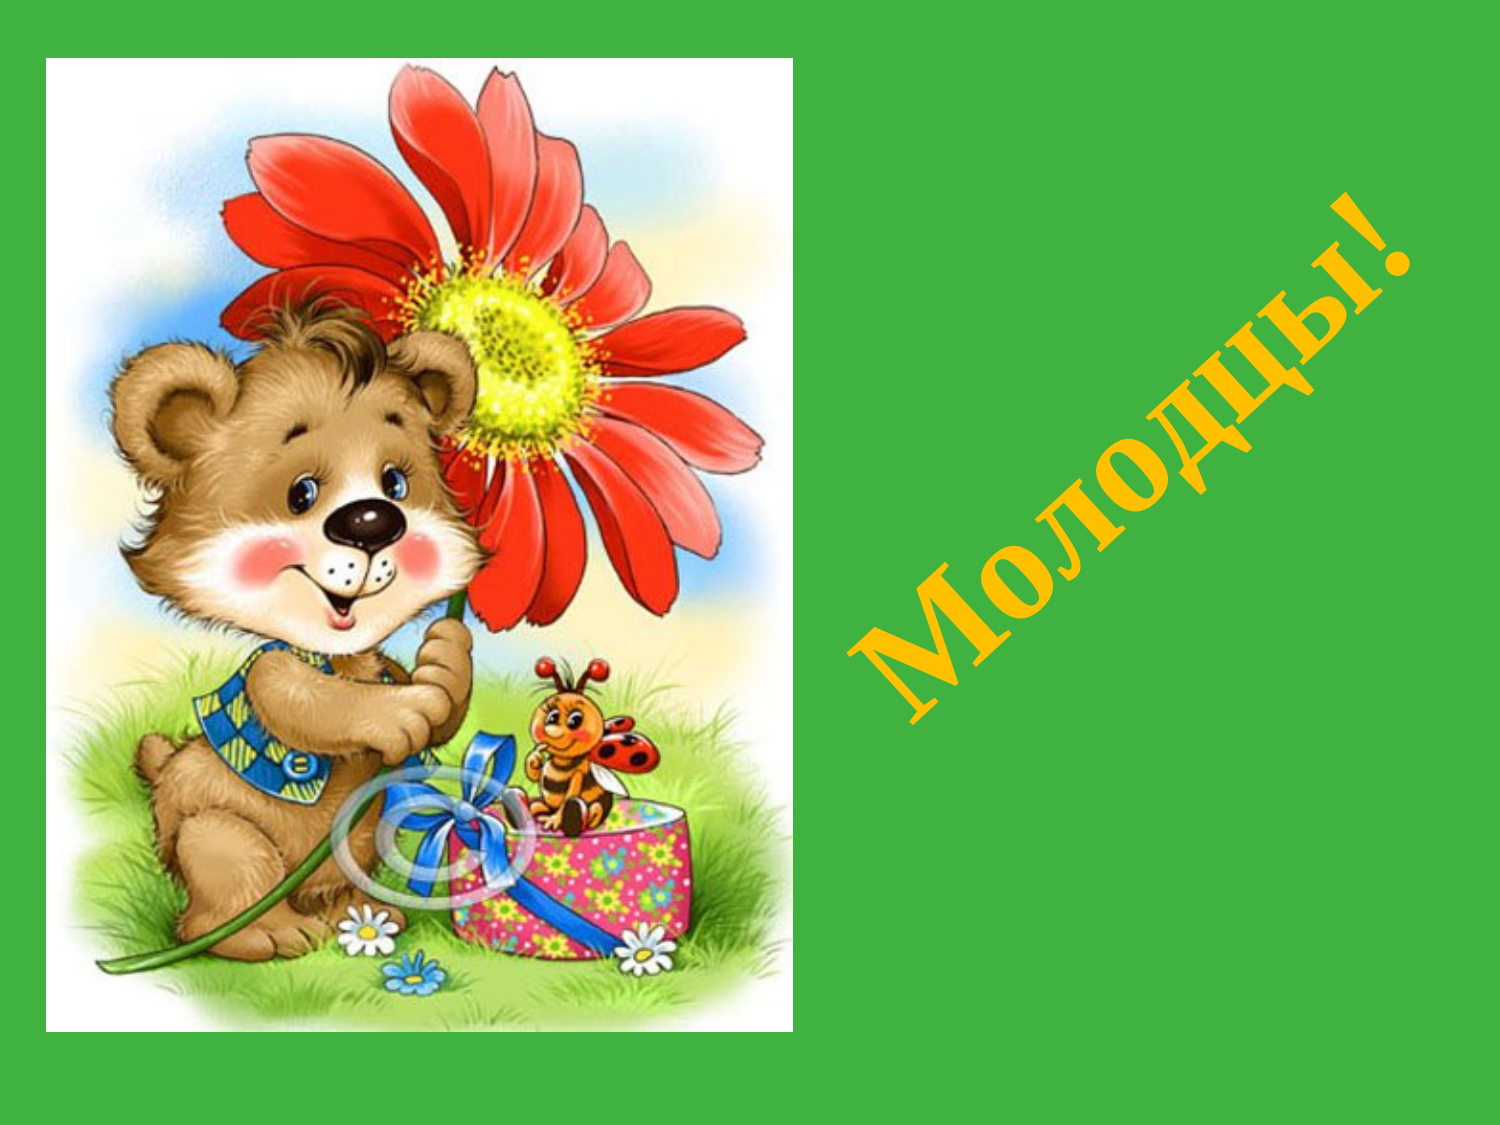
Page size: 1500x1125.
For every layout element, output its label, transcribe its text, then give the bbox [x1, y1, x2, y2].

picture [46, 58, 793, 1032]
text_box Молодцы! [796, 128, 1460, 766]
